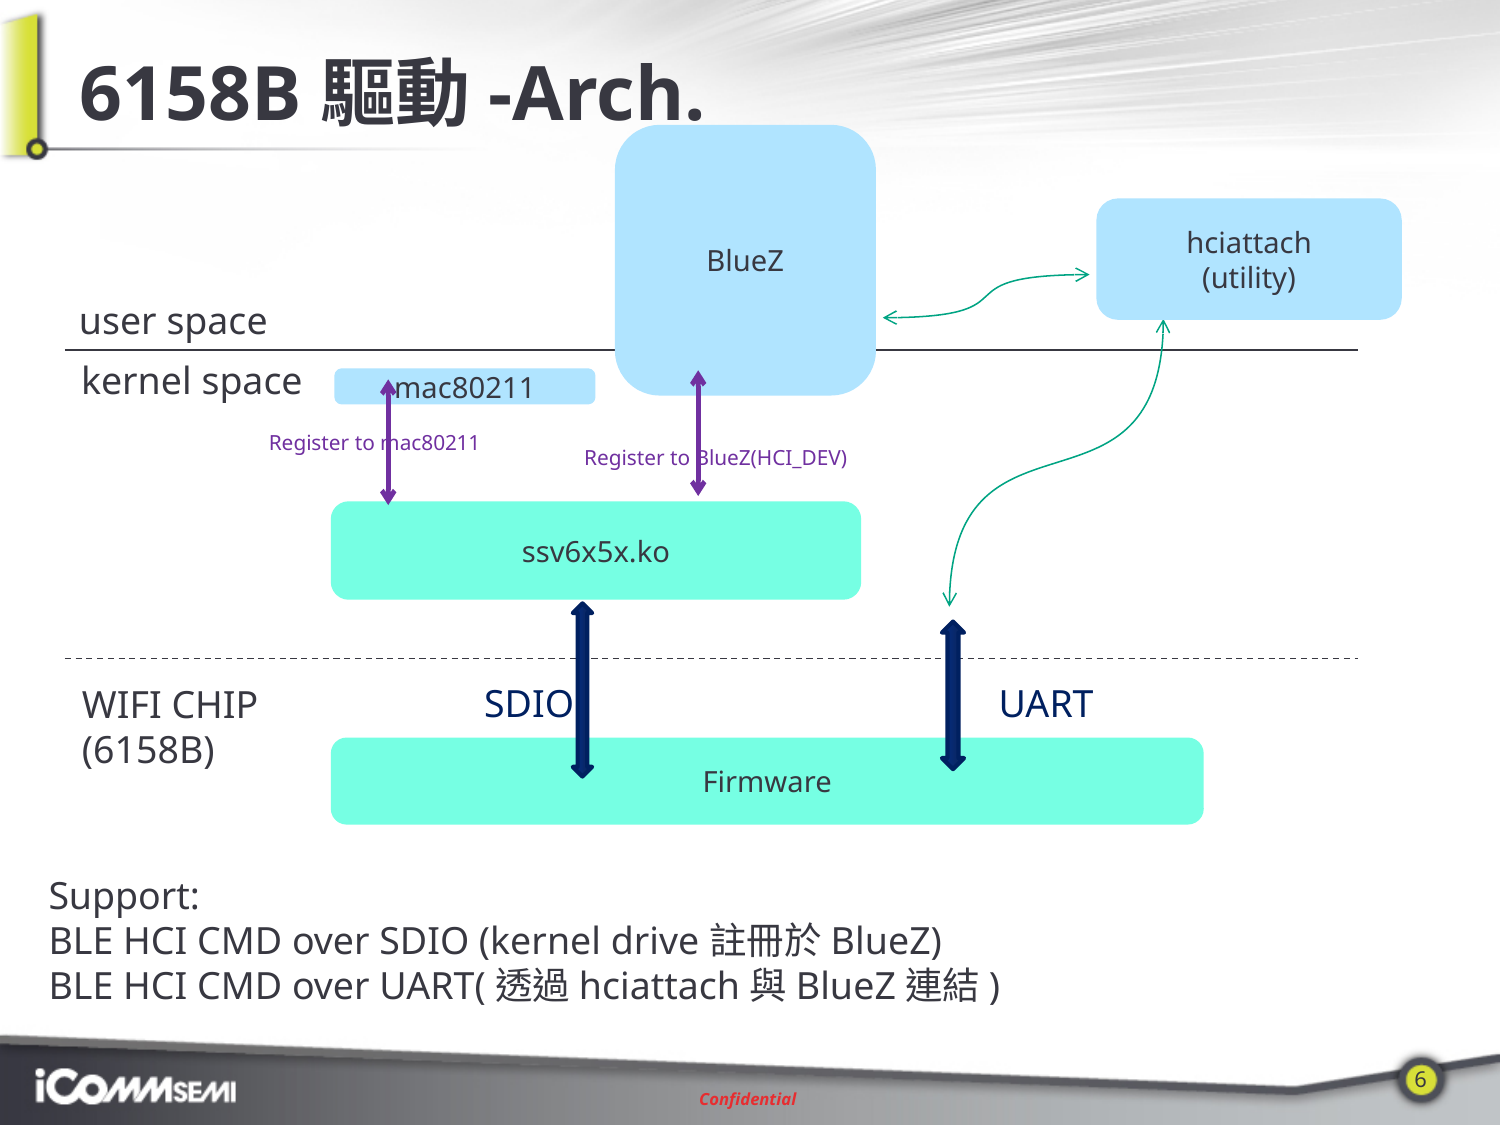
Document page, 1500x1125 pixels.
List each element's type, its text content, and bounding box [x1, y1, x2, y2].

text_box Register to BlueZ(HCI_DEV) [569, 437, 693, 477]
text_box [570, 601, 595, 657]
text_box hciattach (utility) [1096, 198, 1402, 320]
picture [0, 0, 1500, 1125]
text_box Register to mac80211 [253, 422, 383, 462]
text_box BlueZ [614, 124, 876, 349]
text_box kernel space [66, 358, 319, 410]
text_box UART [983, 672, 1109, 733]
text_box Firmware [330, 737, 1204, 825]
text_box SDIO [469, 672, 589, 733]
title 6158B驅動-Arch. [64, 31, 1436, 149]
text_box WIFI CHIP (6158B) [67, 673, 274, 778]
text_box mac80211 [334, 368, 596, 405]
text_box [912, 355, 1201, 571]
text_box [882, 274, 1090, 318]
text_box [939, 619, 966, 657]
text_box [939, 666, 966, 772]
text_box user space [64, 289, 283, 349]
text_box Support: BLE HCI CMD over SDIO (kernel drive註冊於BlueZ) BLE HCI CMD over UART(透過hciattach與BlueZ連結) [33, 865, 1322, 1060]
text_box BlueZ [615, 359, 876, 396]
text_box [570, 666, 595, 779]
text_box ssv6x5x.ko [330, 501, 862, 600]
text_box Register to BlueZ(HCI_DEV) [702, 437, 863, 477]
text_box Register to mac80211 [393, 422, 495, 462]
